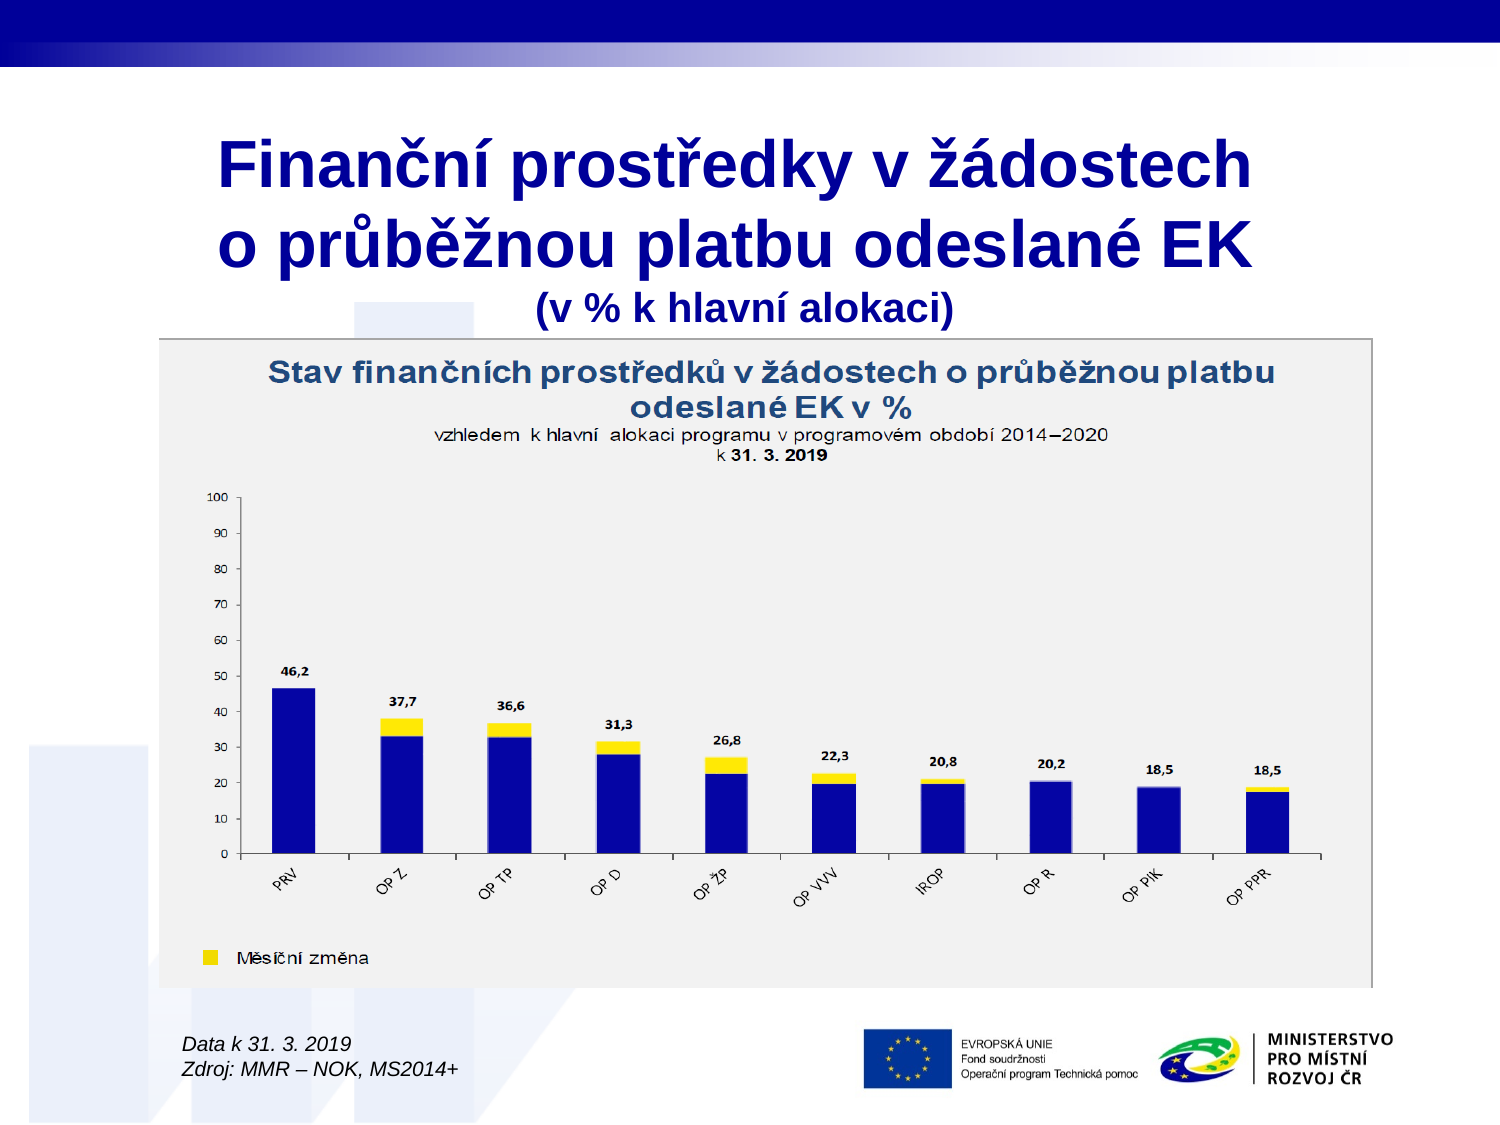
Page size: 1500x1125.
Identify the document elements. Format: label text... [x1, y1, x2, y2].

title Finanční prostředky v žádostech o průběžnou platbu odeslané EK (v % k hlavní alokaci) [64, 113, 1425, 197]
picture [29, 302, 1412, 1125]
text_box Data k 31. 3. 2019 Zdroj: MMR – NOK, MS2014+ [167, 1023, 474, 1088]
picture [159, 337, 1377, 988]
list [64, 255, 1425, 1012]
